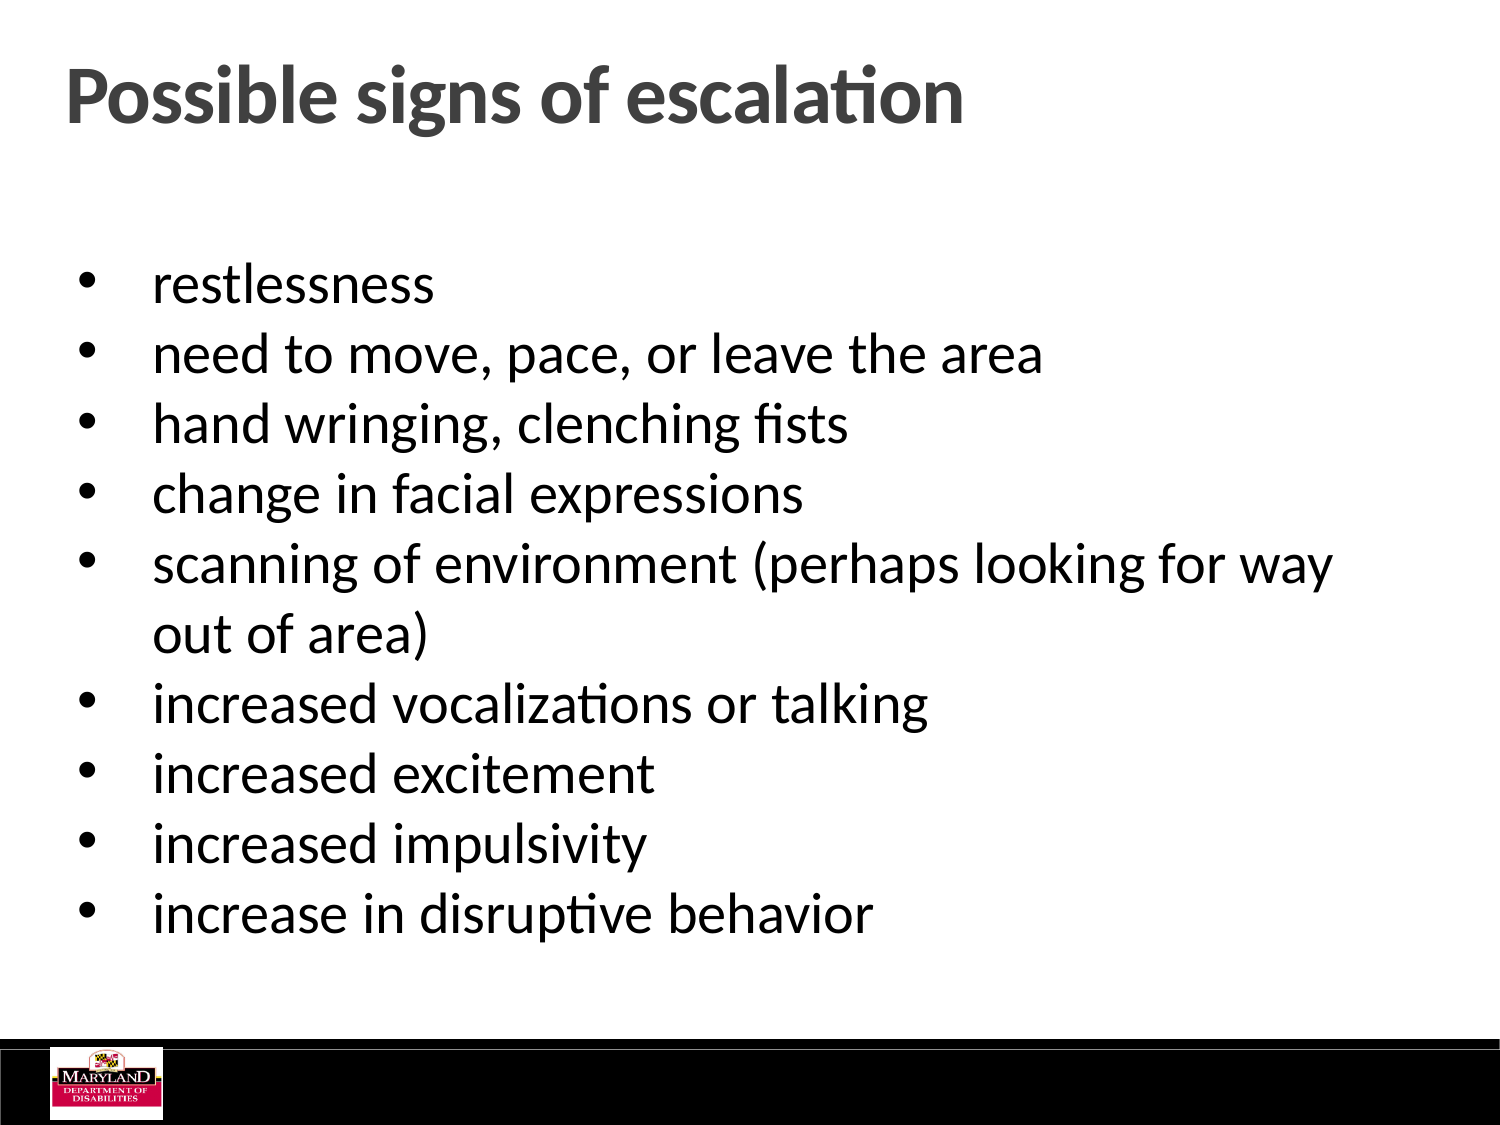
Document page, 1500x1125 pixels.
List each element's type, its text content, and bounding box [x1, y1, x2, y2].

title Possible signs of escalation [50, 53, 1400, 1009]
text_box restlessness need to move, pace, or leave the area hand wringing, clenching fists change in facial expressions scanning of environment (perhaps looking for way out of area) increased vocalizations or talking increased excitement increased impulsivity increase in disruptive behavior [62, 237, 1375, 1023]
picture [50, 1047, 163, 1120]
